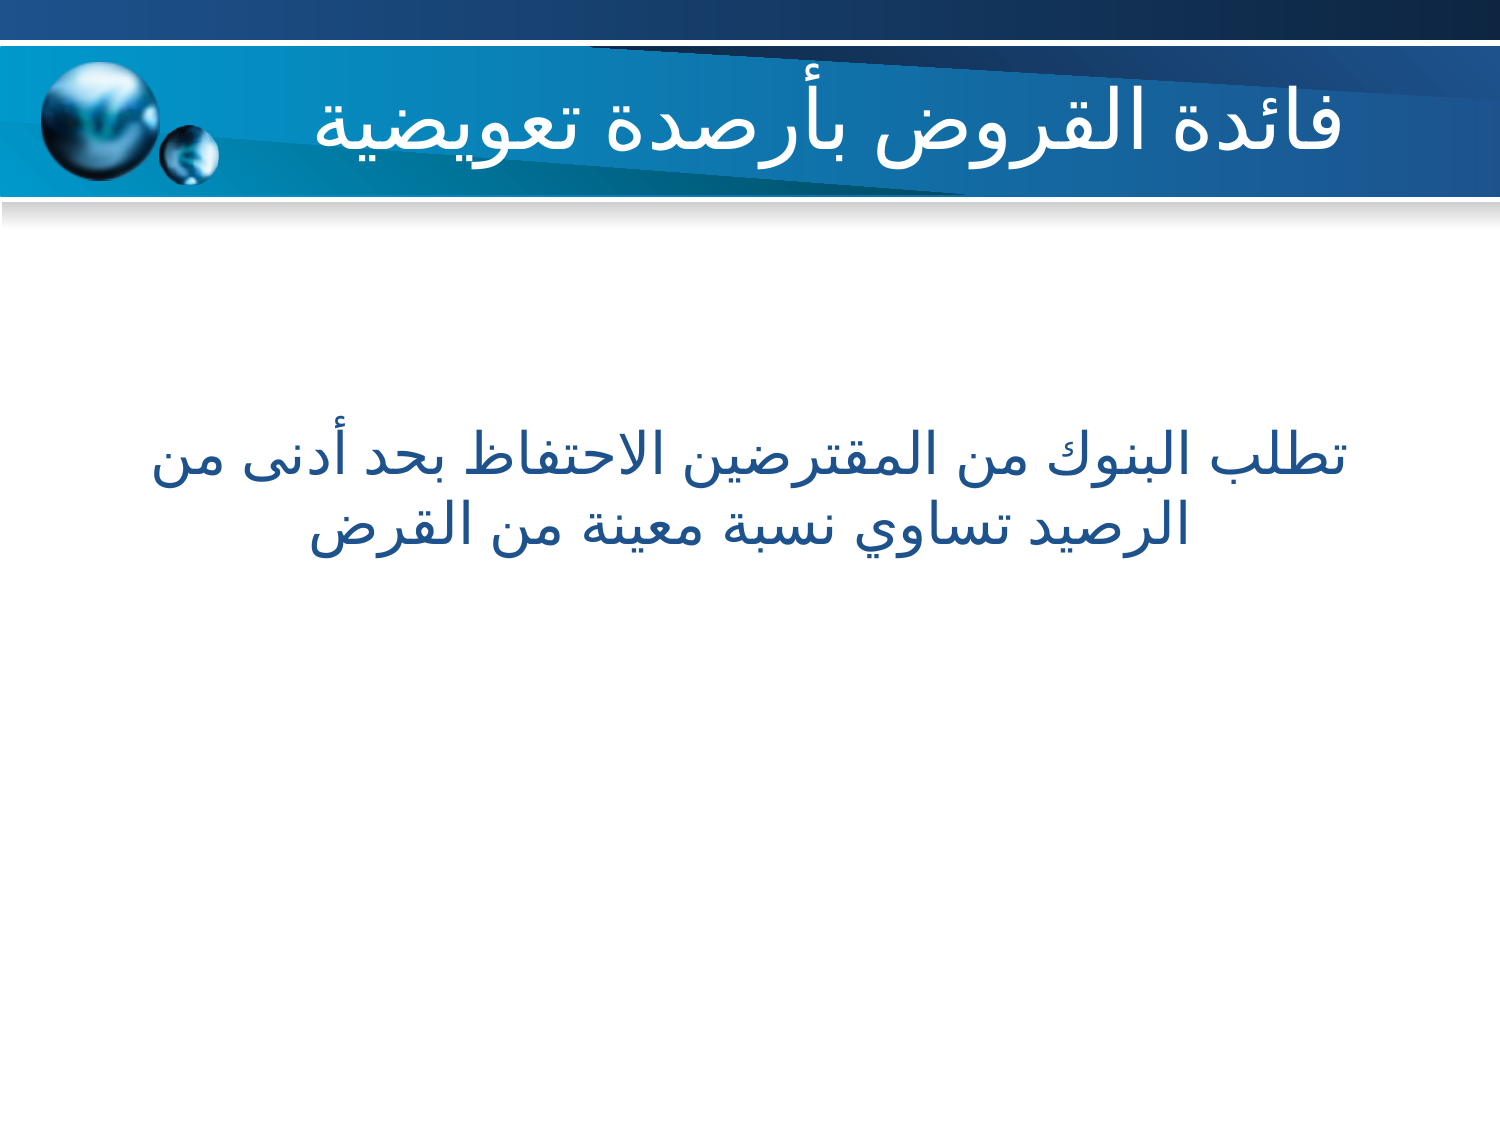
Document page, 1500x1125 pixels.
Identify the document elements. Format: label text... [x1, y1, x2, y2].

title فائدة القروض بأرصدة تعويضية [274, 44, 1363, 188]
text_box تطلب البنوك من المقترضين الاحتفاظ بحد أدنى من الرصيد تساوي نسبة معينة من القرض [64, 408, 1436, 924]
picture [42, 63, 159, 180]
picture [160, 126, 218, 184]
